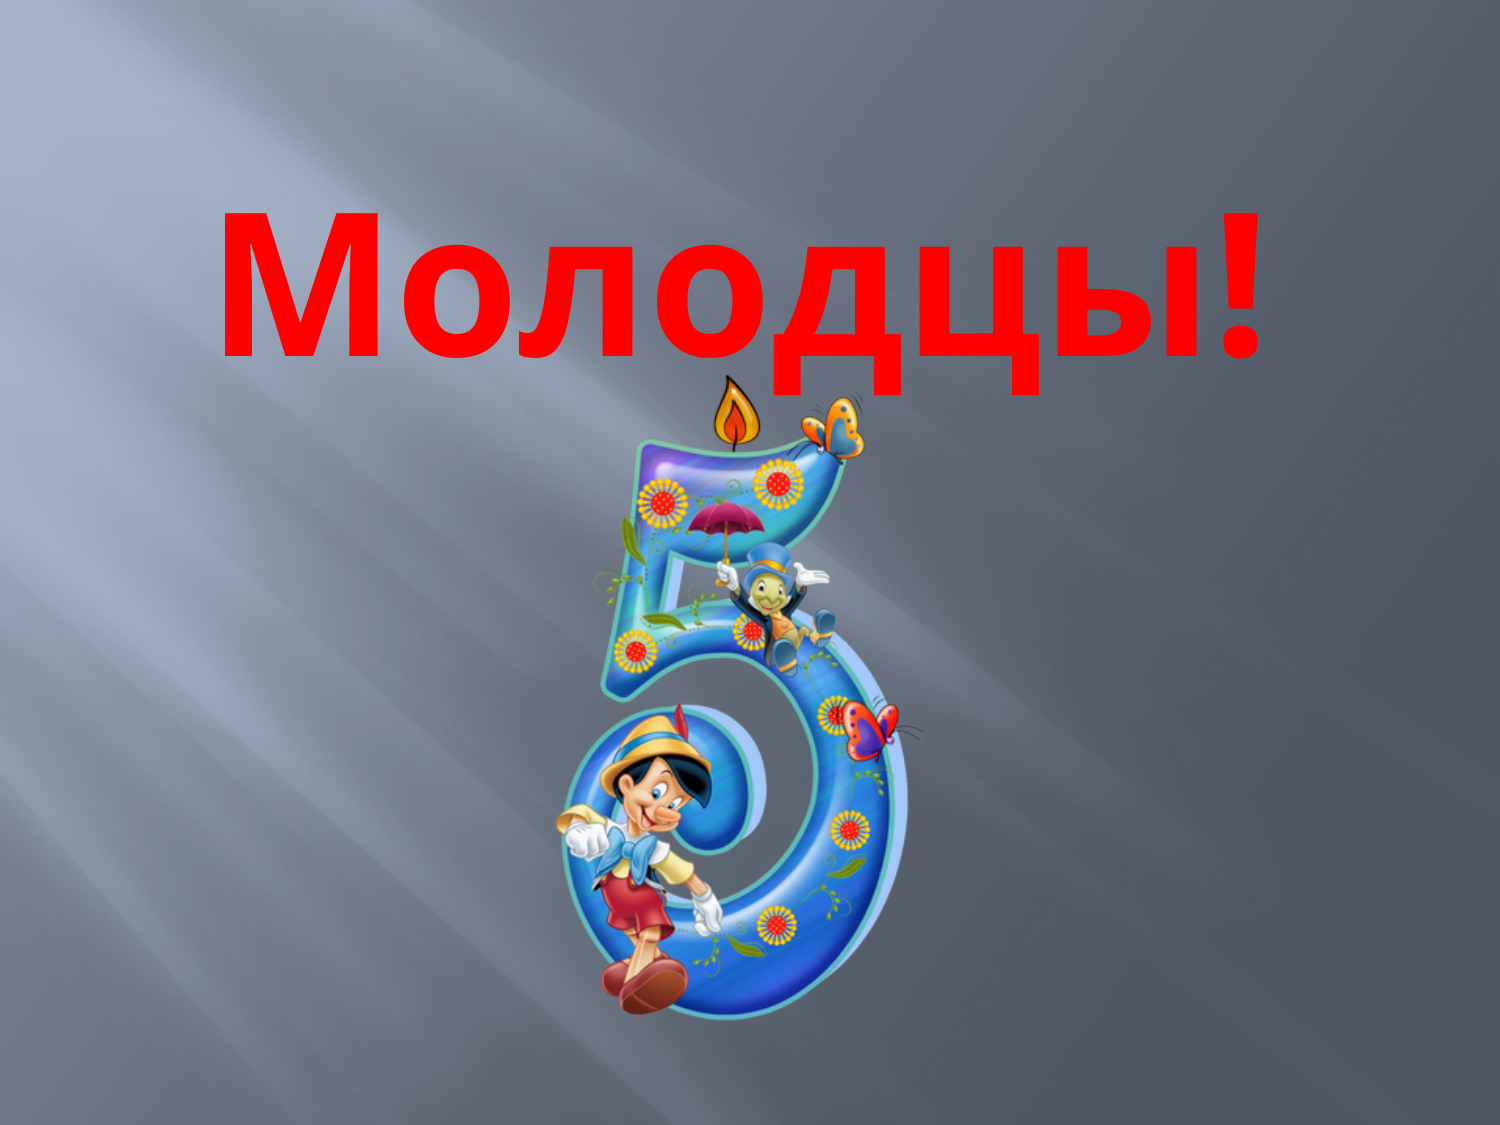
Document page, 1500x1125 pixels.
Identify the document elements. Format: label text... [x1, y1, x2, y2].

picture [480, 362, 950, 1033]
text_box Молодцы! [192, 148, 1285, 404]
